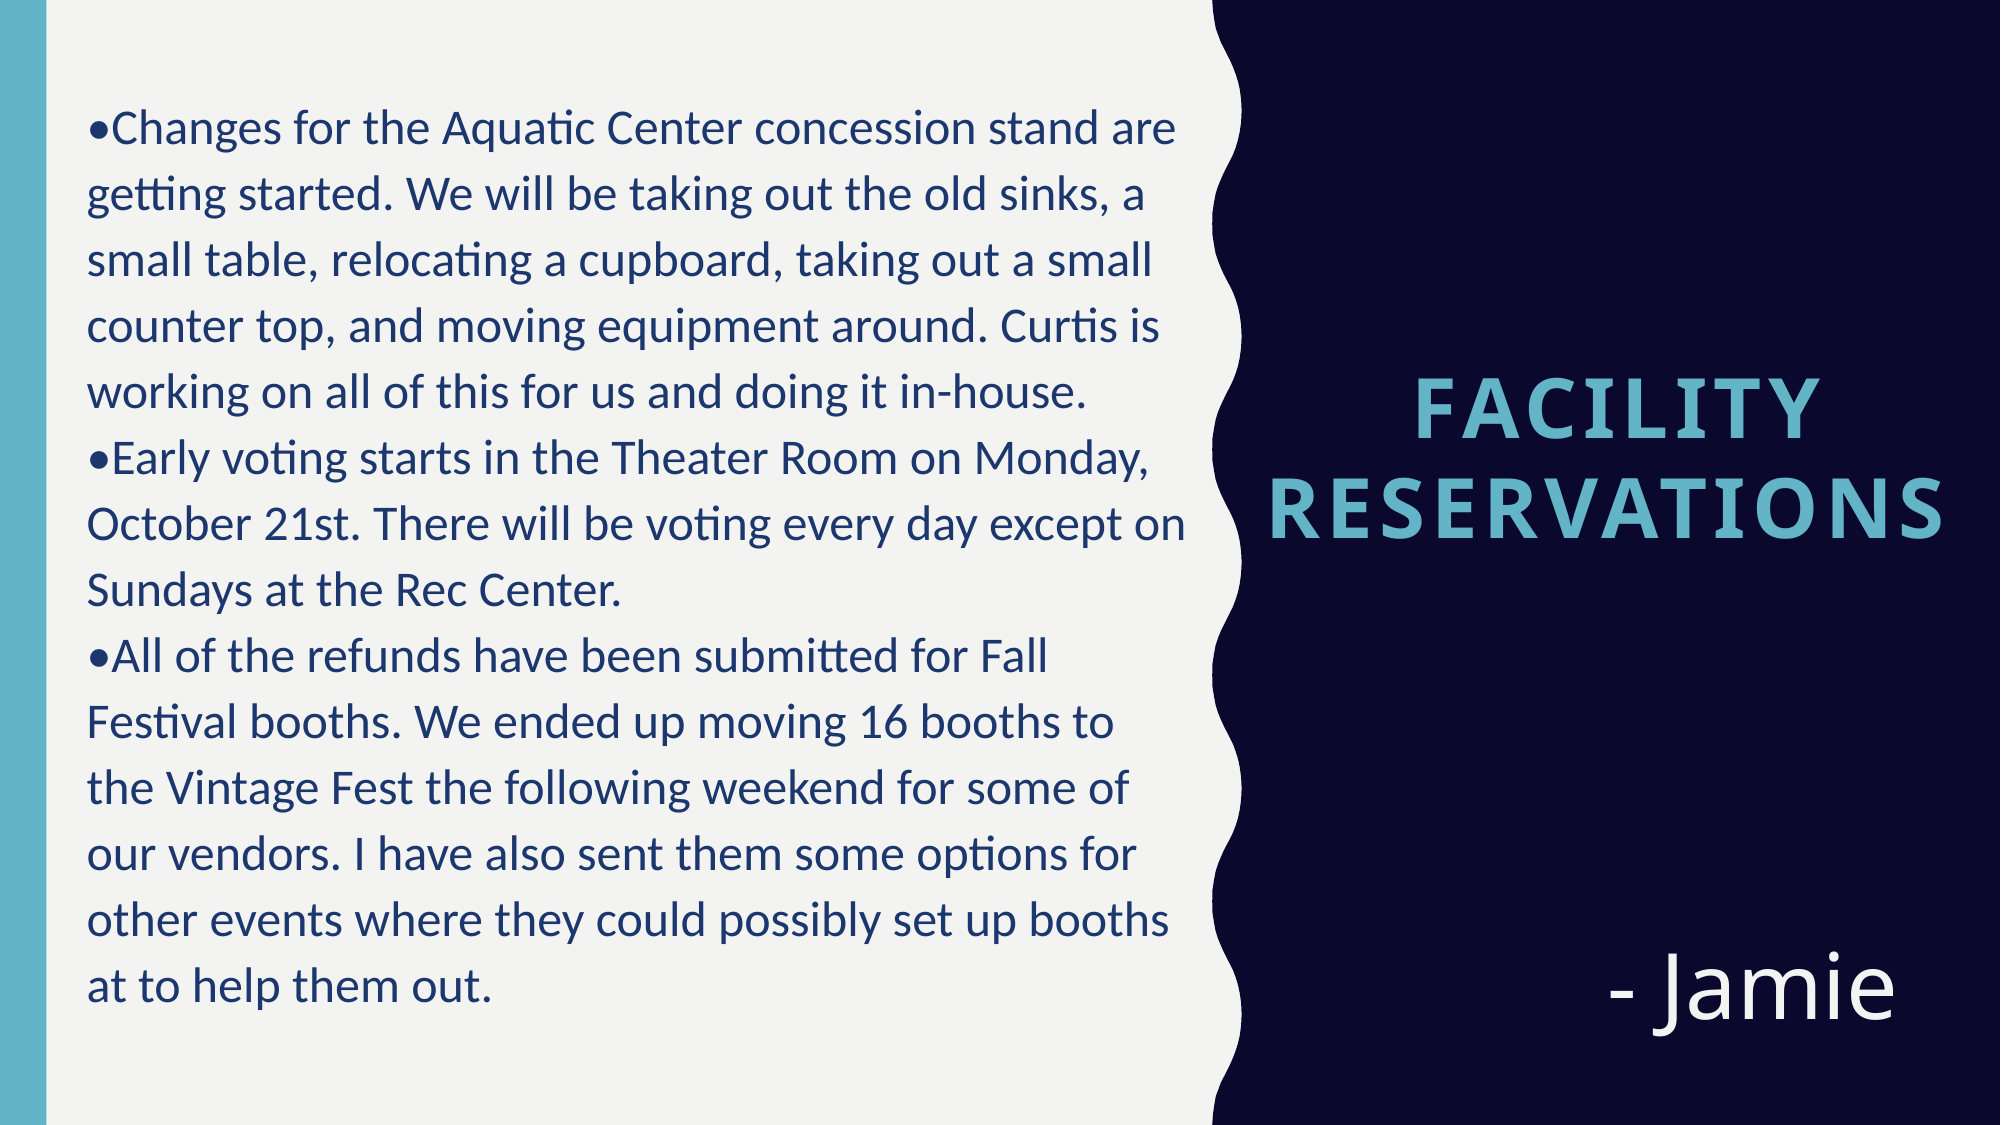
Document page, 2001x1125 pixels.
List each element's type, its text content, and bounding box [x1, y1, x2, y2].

title FACILITY Reservations [1205, 366, 2000, 563]
list •Changes for the Aquatic Center concession stand are getting started. We will be taking out the old sinks, a small table, relocating a cupboard, taking out a small counter top, and moving equipment around. Curtis is working on all of this for us and doing it in-house. •Early voting starts in the Theater Room on Monday, October 21st. There will be voting every day except on Sundays at the Rec Center. •All of the refunds have been submitted for Fall Festival booths. We ended up moving 16 booths to the Vintage Fest the following weekend for some of our vendors. I have also sent them some options for other events where they could possibly set up booths at to help them out. [71, 81, 1205, 1083]
list - Jamie [1592, 898, 2000, 1125]
